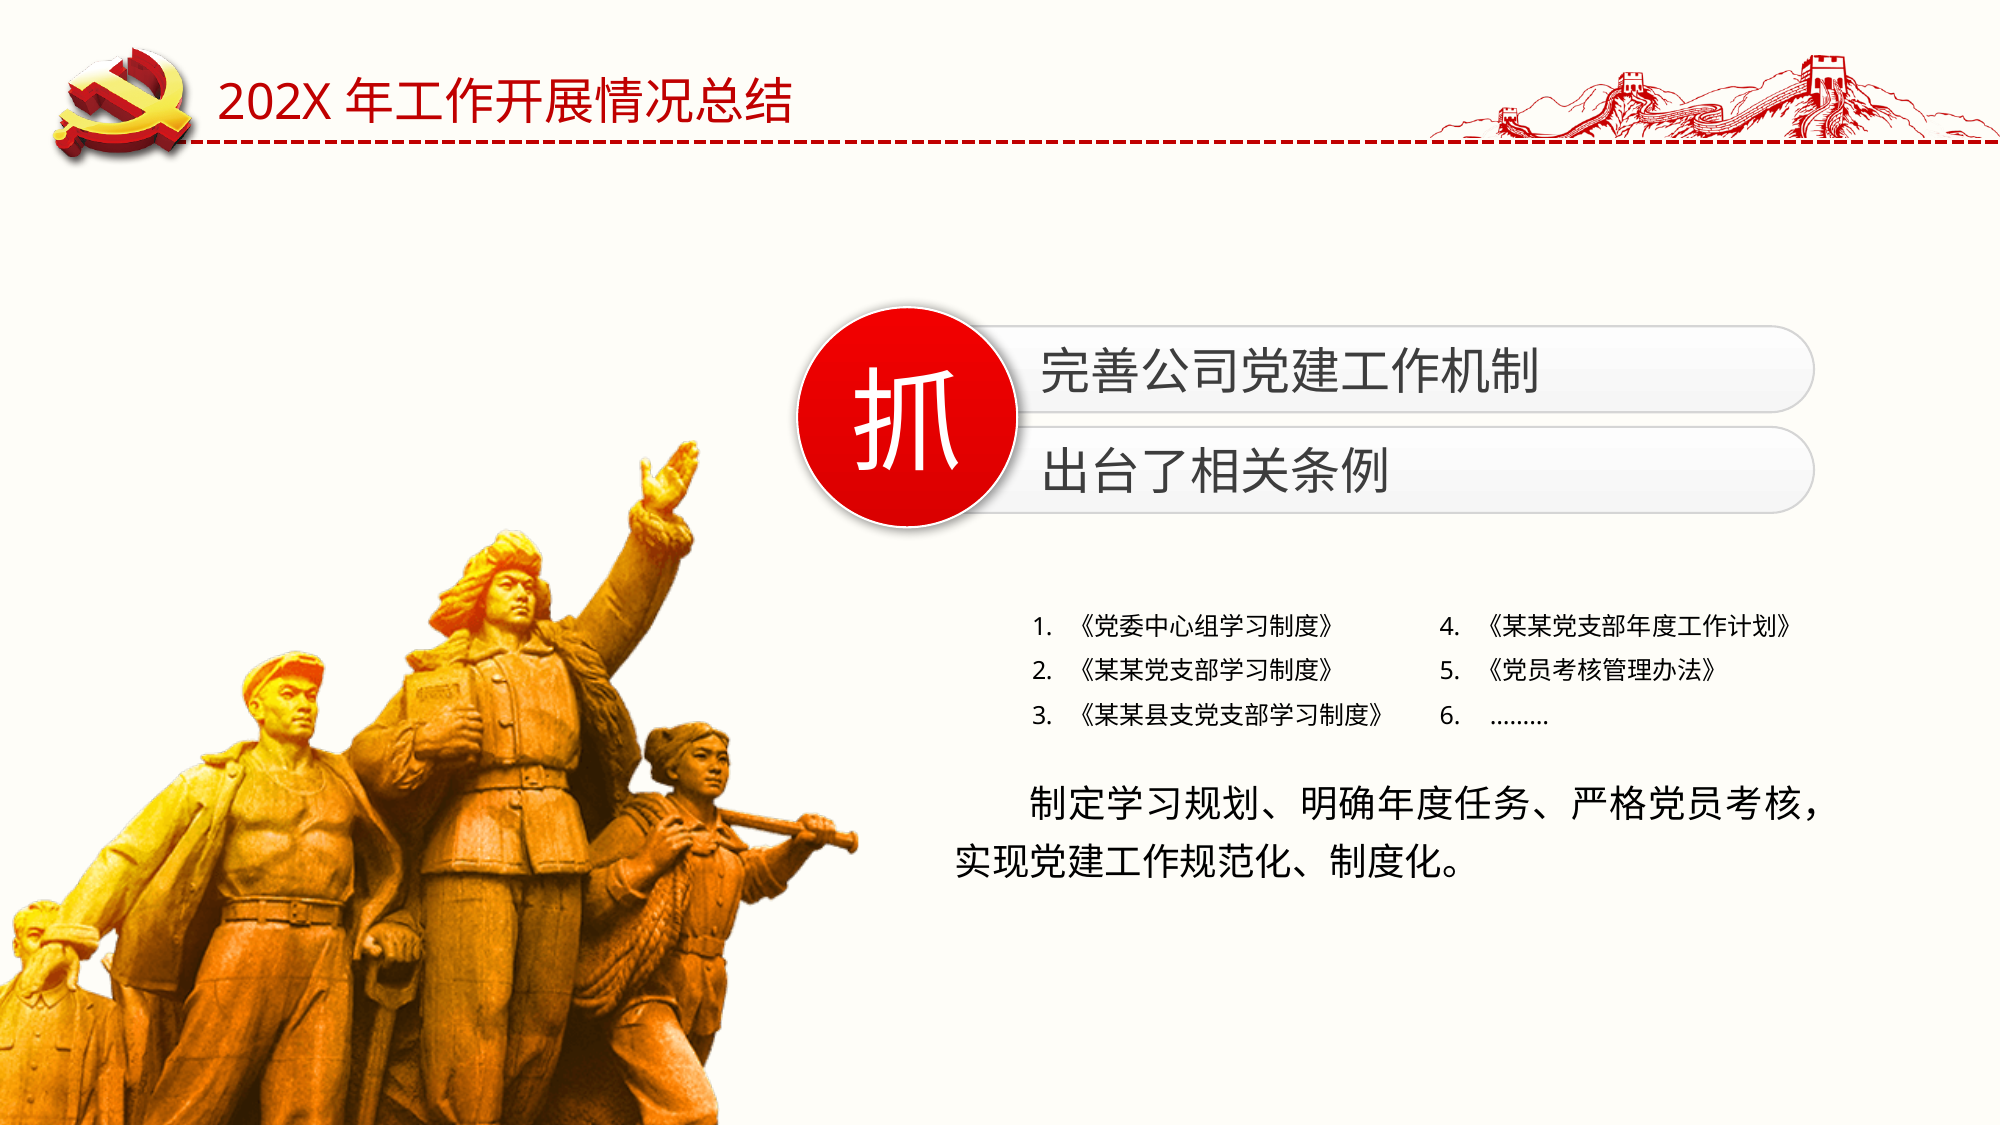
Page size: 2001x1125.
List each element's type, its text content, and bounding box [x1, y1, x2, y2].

picture [1426, 55, 2000, 138]
text_box 出台了相关条例 [983, 426, 1815, 513]
text_box 202X年工作开展情况总结 [202, 61, 810, 137]
text_box 《某某党支部年度工作计划》 《党员考核管理办法》 ……… [1424, 587, 1870, 738]
text_box 《党委中心组学习制度》 《某某党支部学习制度》 《某某县支党支部学习制度》 [1017, 587, 1424, 738]
picture [48, 45, 202, 170]
picture [0, 440, 859, 1125]
text_box 完善公司党建工作机制 [984, 326, 1815, 413]
text_box 抓 [797, 307, 1018, 528]
text_box 制定学习规划、明确年度任务、严格党员考核，实现党建工作规范化、制度化。 [939, 758, 1855, 891]
